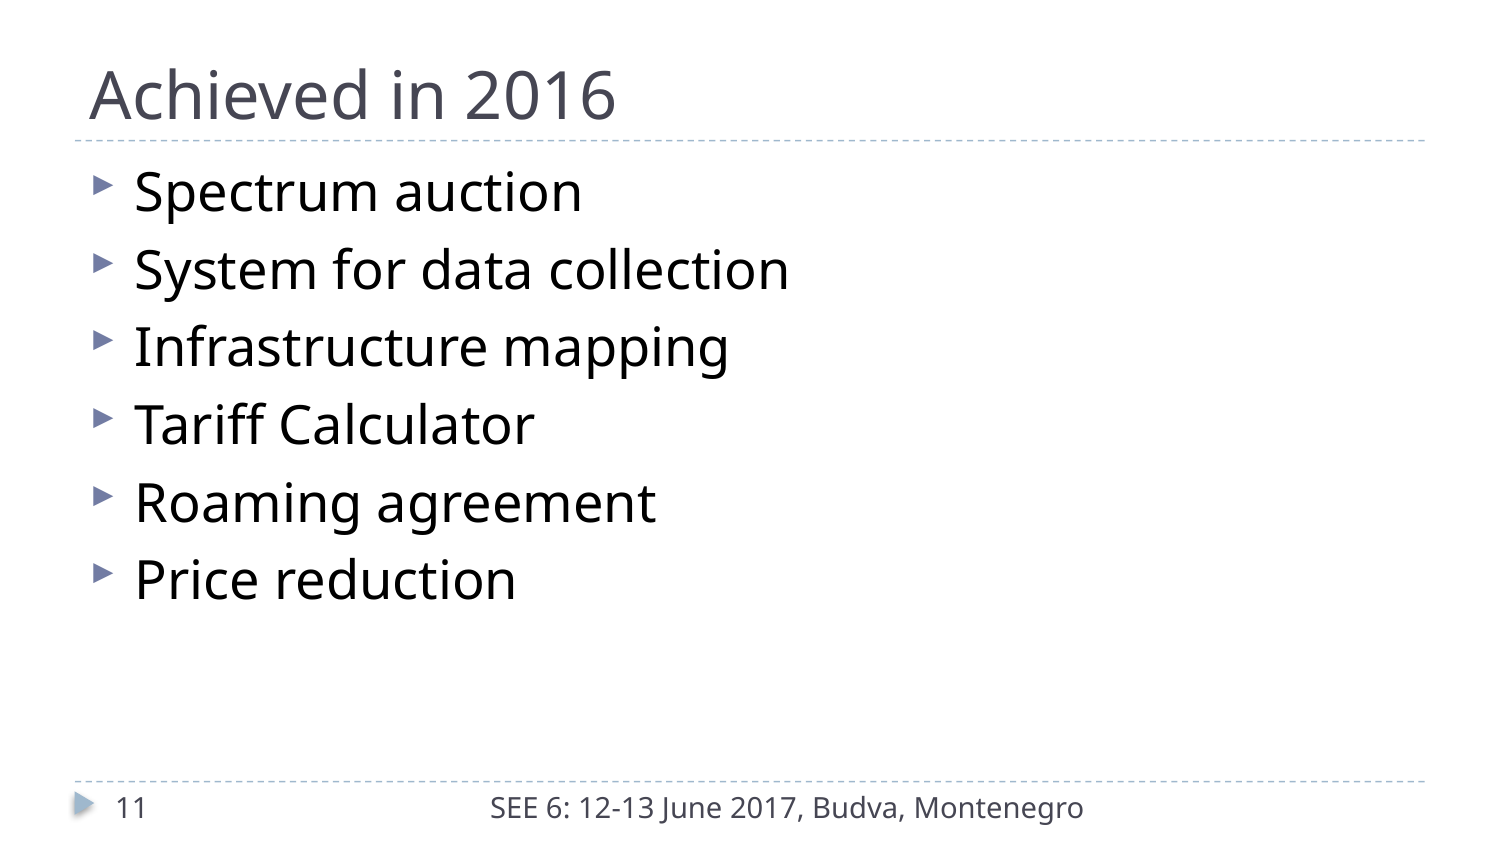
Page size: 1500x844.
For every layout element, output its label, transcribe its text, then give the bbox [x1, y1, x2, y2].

list Spectrum auction System for data collection Infrastructure mapping Tariff Calculator Roaming agreement Price reduction [75, 150, 1425, 758]
slide_number 11 [100, 782, 426, 827]
footer SEE 6: 12-13 June 2017, Budva, Montenegro [475, 782, 1424, 827]
title Achieved in 2016 [75, 18, 1425, 141]
